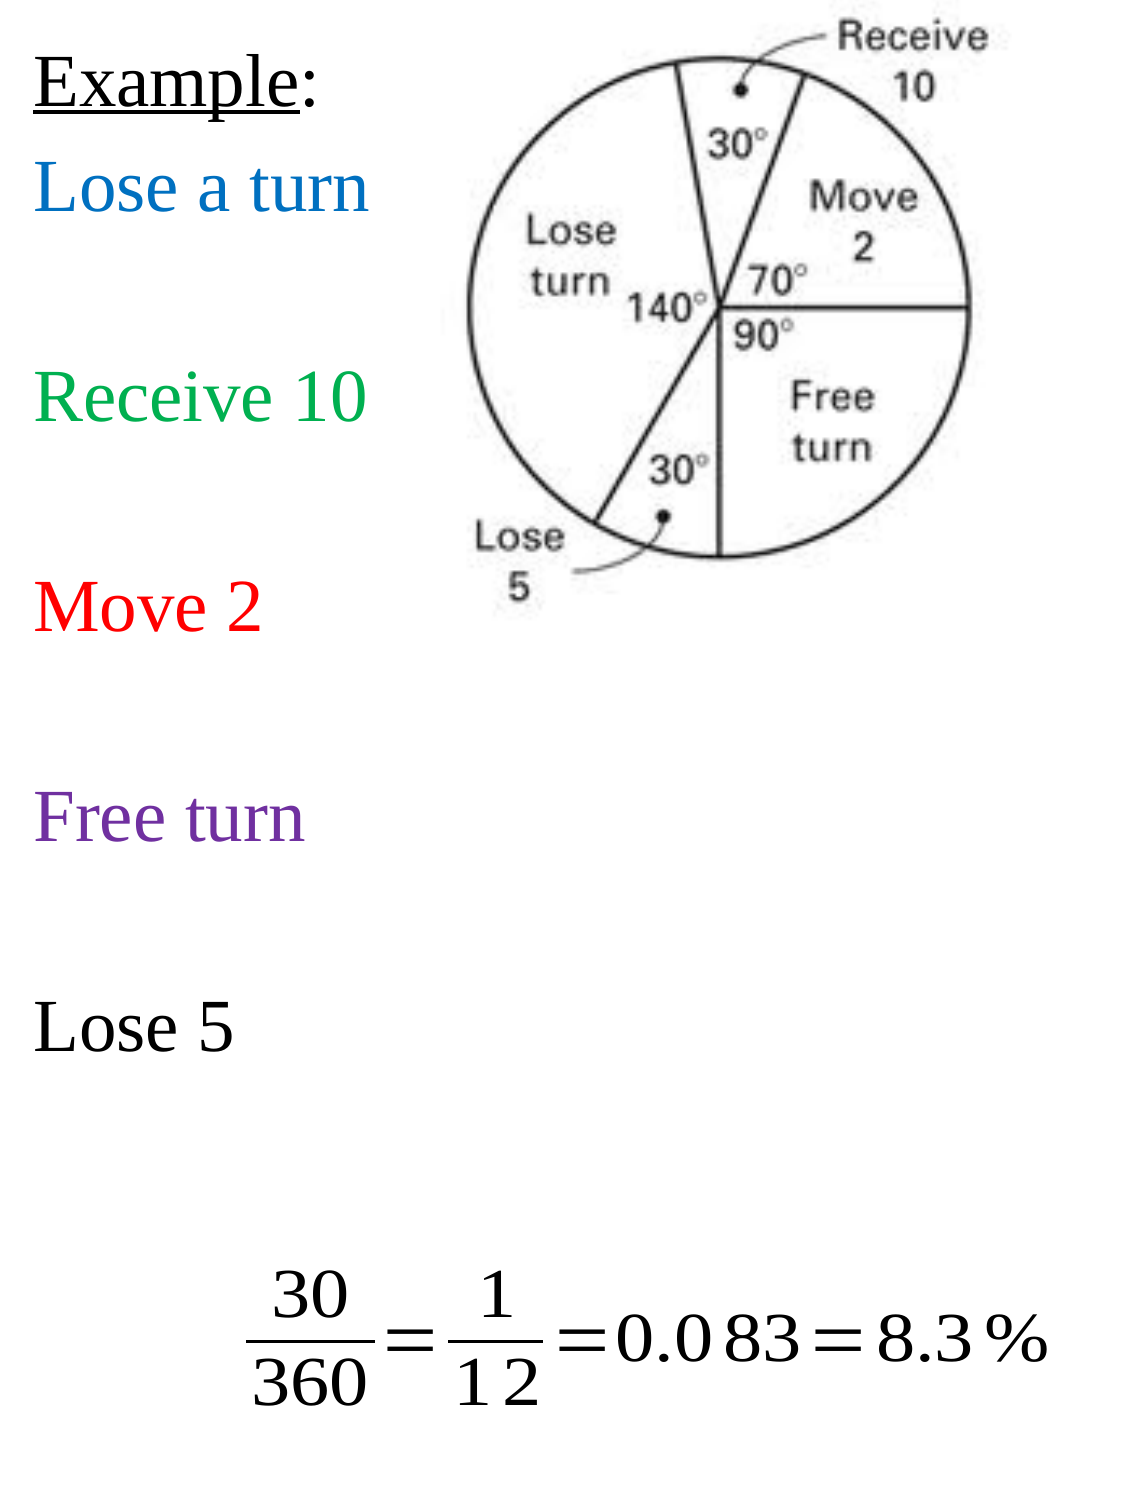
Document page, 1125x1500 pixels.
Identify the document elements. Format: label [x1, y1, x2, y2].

picture [313, 0, 1125, 651]
